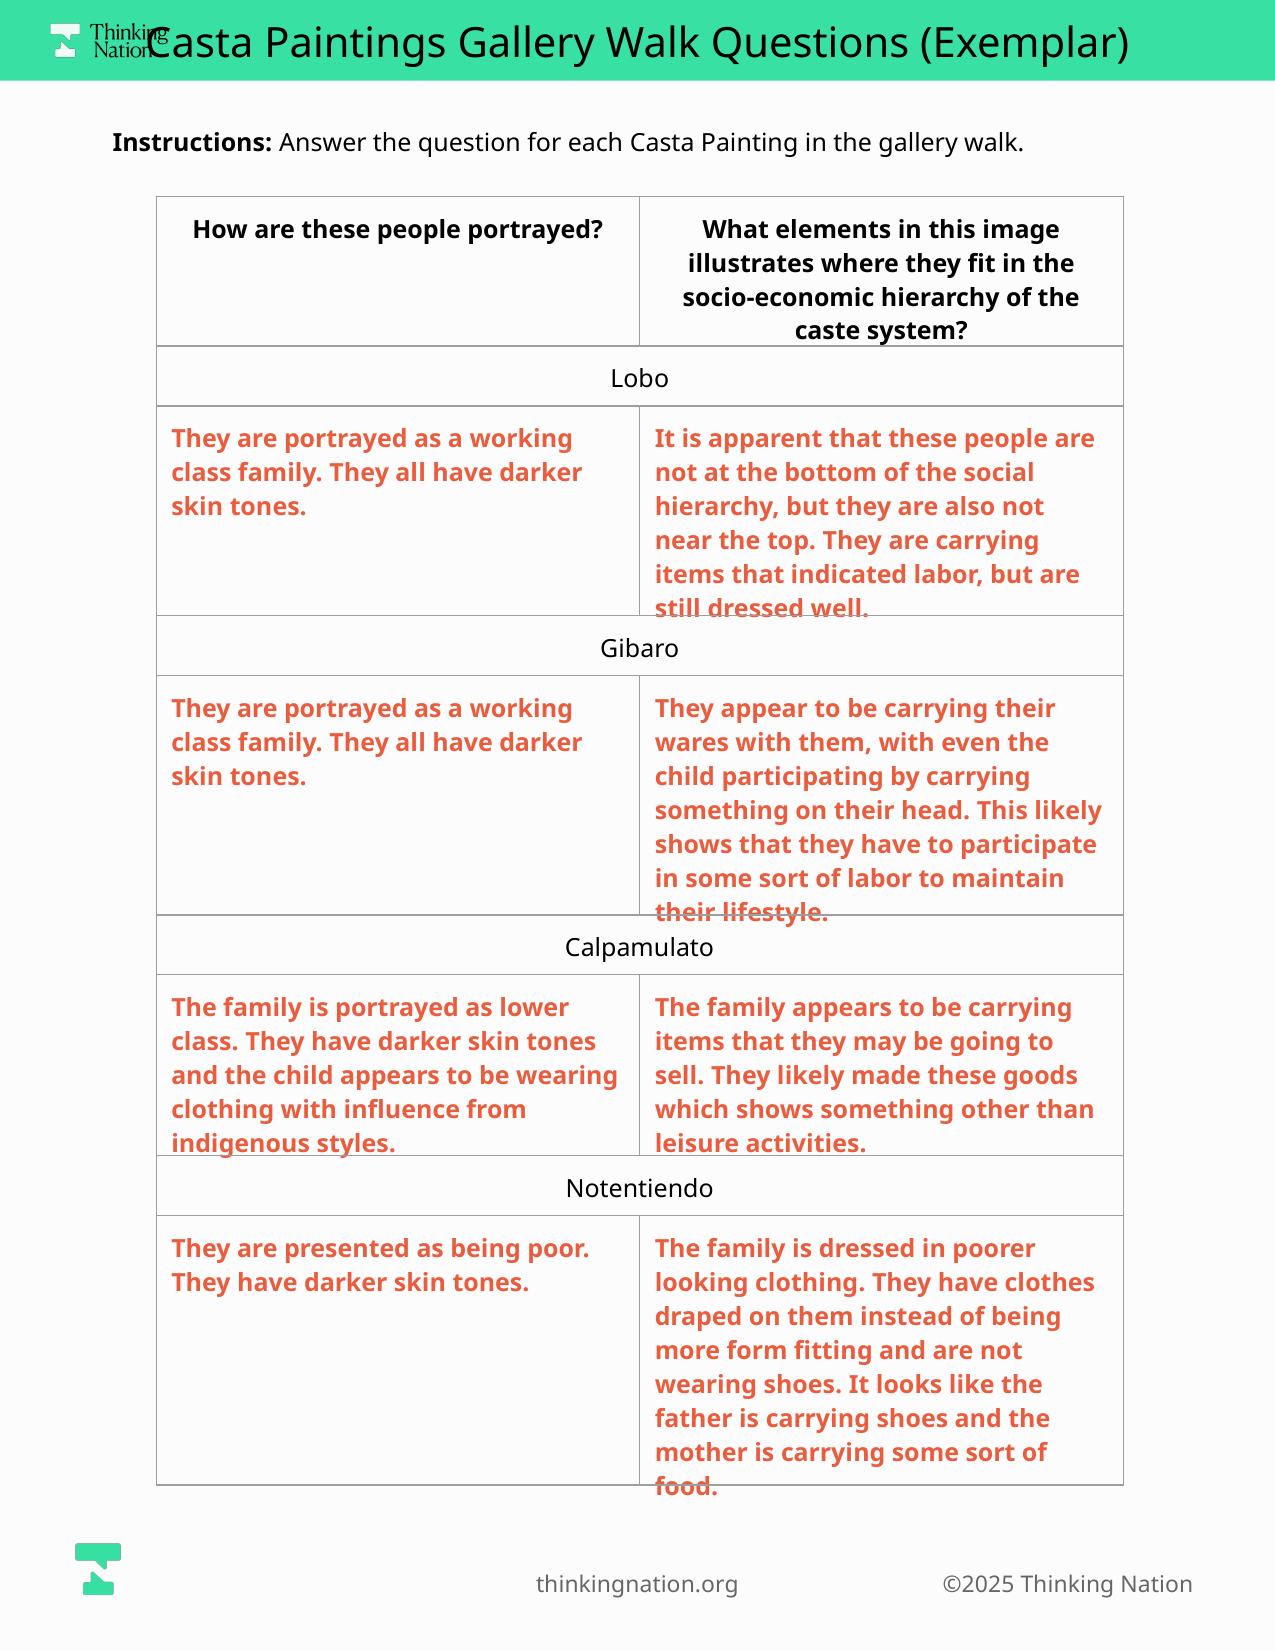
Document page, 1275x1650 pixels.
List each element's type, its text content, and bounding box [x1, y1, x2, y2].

text_box Casta Paintings Gallery Walk Questions (Exemplar) [0, 0, 1275, 81]
table_cell Calpamulato [157, 916, 1123, 974]
table_header How are these people portrayed? [157, 197, 639, 345]
table_cell They are presented as being poor. They have darker skin tones. [157, 1216, 639, 1484]
table_cell Gibaro [157, 616, 1123, 675]
table_cell Notentiendo [157, 1156, 1123, 1215]
table_cell They are portrayed as a working class family. They all have darker skin tones. [157, 676, 639, 914]
picture [36, 12, 172, 69]
table_cell They appear to be carrying their wares with them, with even the child participating by carrying something on their head. This likely shows that they have to participate in some sort of labor to maintain their lifestyle. [640, 676, 1123, 914]
table_cell They are portrayed as a working class family. They all have darker skin tones. [157, 407, 639, 615]
table_cell The family is portrayed as lower class. They have darker skin tones and the child appears to be wearing clothing with influence from indigenous styles. [157, 975, 639, 1155]
text_box ©2025 Thinking Nation [907, 1553, 1210, 1605]
text_box Instructions: Answer the question for each Casta Painting in the gallery walk. [97, 107, 1178, 413]
table_cell Lobo [157, 347, 1123, 405]
table_cell It is apparent that these people are not at the bottom of the social hierarchy, but they are also not near the top. They are carrying items that indicated labor, but are still dressed well. [640, 407, 1123, 615]
text_box thinkingnation.org [486, 1553, 789, 1605]
table_cell The family appears to be carrying items that they may be going to sell. They likely made these goods which shows something other than leisure activities. [640, 975, 1123, 1155]
table_cell The family is dressed in poorer looking clothing. They have clothes draped on them instead of being more form fitting and are not wearing shoes. It looks like the father is carrying shoes and the mother is carrying some sort of food. [640, 1216, 1123, 1484]
table_header What elements in this image illustrates where they fit in the socio-economic hierarchy of the caste system? [640, 197, 1123, 345]
picture [62, 1533, 134, 1605]
